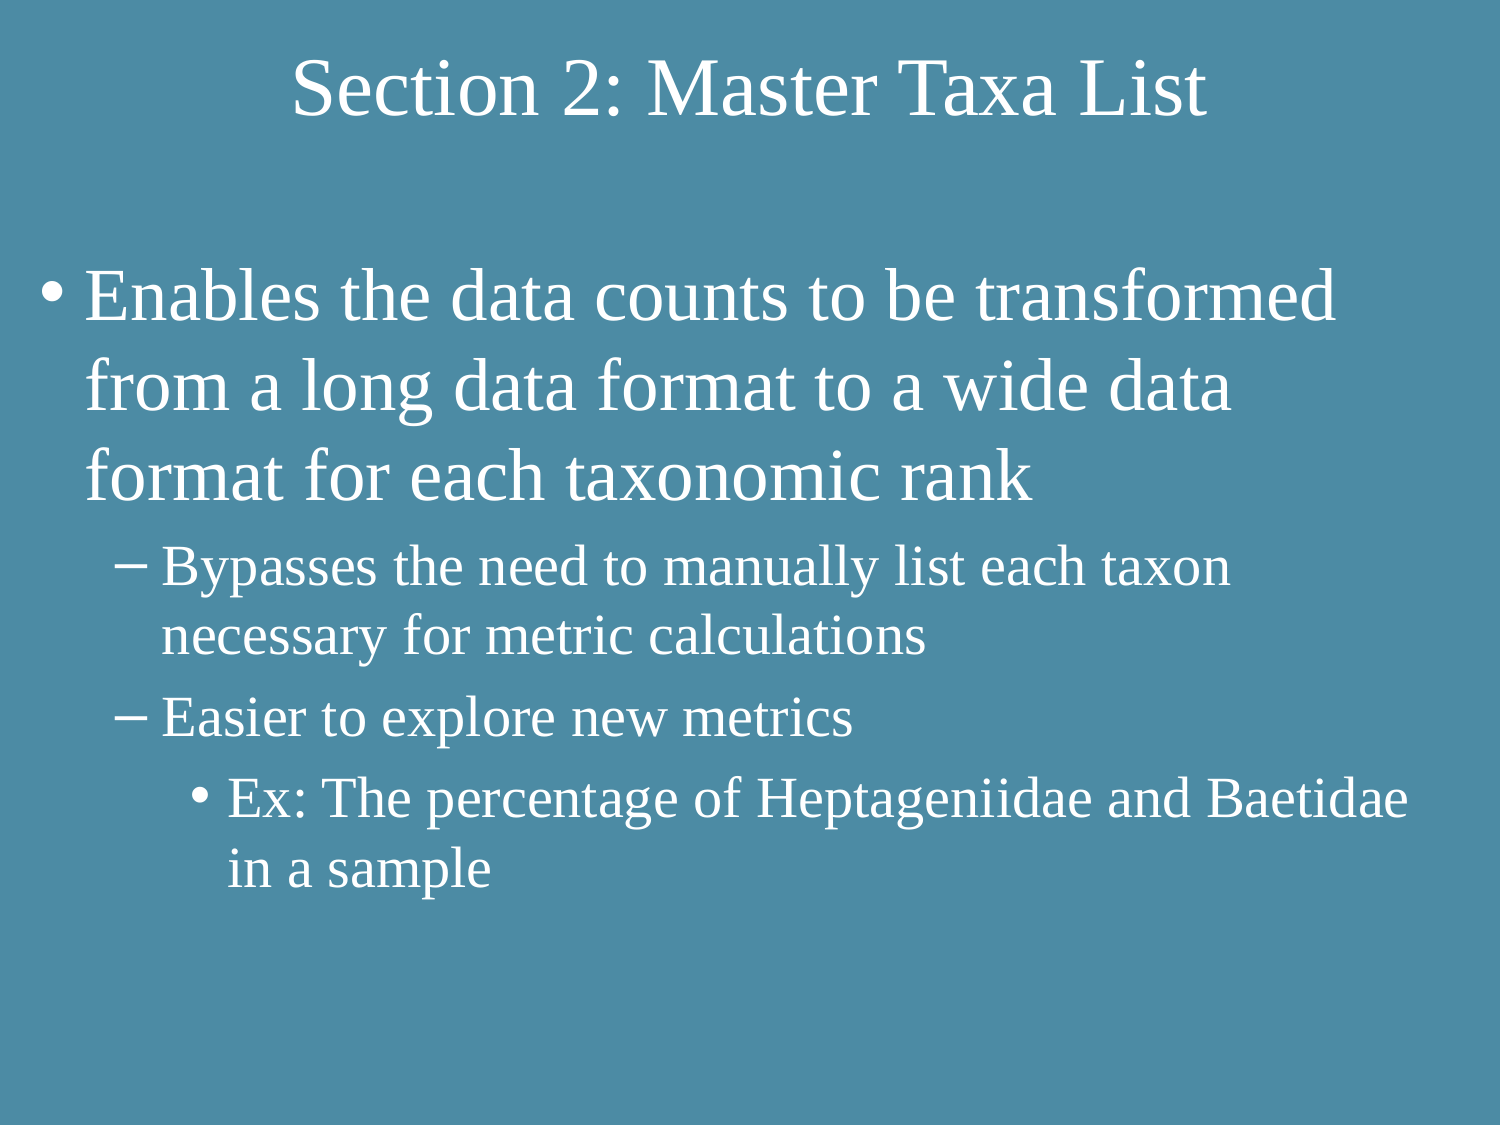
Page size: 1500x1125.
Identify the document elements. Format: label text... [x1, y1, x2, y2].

list Enables the data counts to be transformed from a long data format to a wide data format for each taxonomic rank Bypasses the need to manually list each taxon necessary for metric calculations Easier to explore new metrics Ex: The percentage of Heptageniidae and Baetidae in a sample [24, 237, 1463, 1100]
title Section 2: Master Taxa List [75, 24, 1425, 200]
